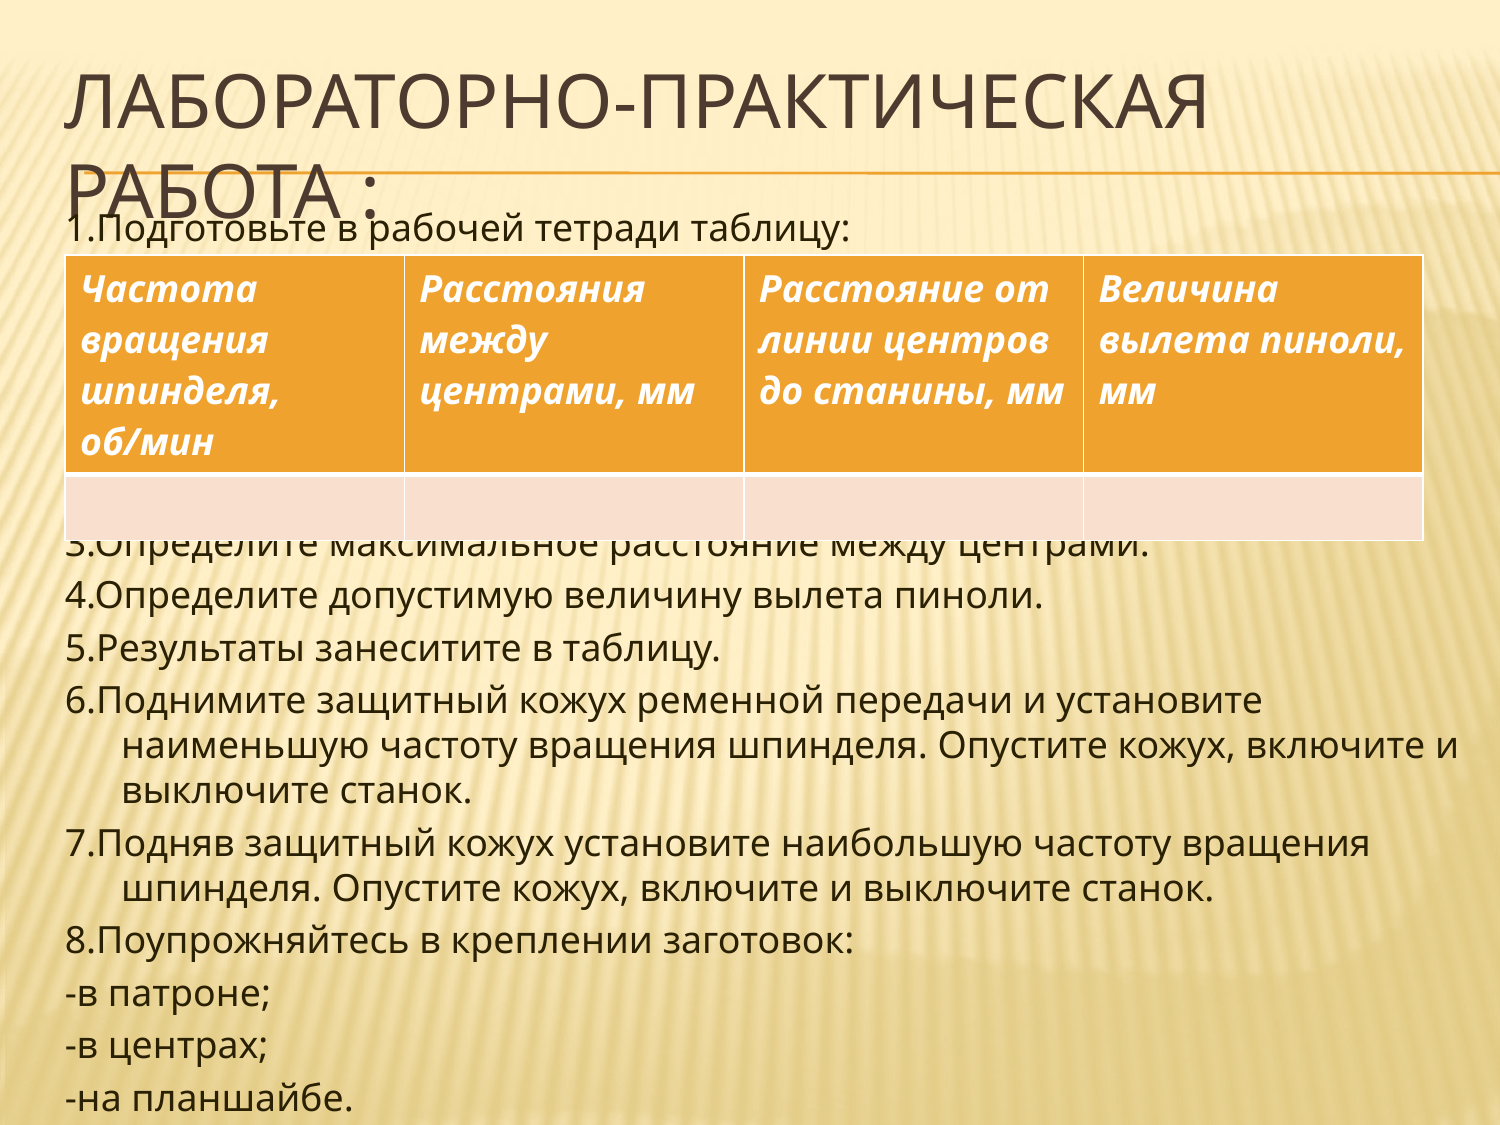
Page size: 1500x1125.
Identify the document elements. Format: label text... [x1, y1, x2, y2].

table_cell [745, 477, 1083, 540]
table_header Частота вращения шпинделя, об/мин [66, 256, 404, 472]
table_header Расстояния между центрами, мм [405, 256, 743, 472]
table_header Величина вылета пиноли, мм [1084, 256, 1422, 472]
table_cell [405, 477, 743, 540]
title Лабораторно-практическая работа : [50, 75, 1475, 196]
table_cell [1084, 477, 1422, 540]
list 1.Подготовьте в рабочей тетради таблицу: 2.Определите расстояние от линии центров до станины. 3.Определите максимальное расстояние между центрами. 4.Определите допустимую величину вылета пиноли. 5.Результаты занеситите в таблицу. 6.Поднимите защитный кожух ременной передачи и установите наименьшую частоту вращения шпинделя. Опустите кожух, включите и выключите станок. 7.Подняв защитный кожух установите наибольшую частоту вращения шпинделя. Опустите кожух, включите и выключите станок. 8.Поупрожняйтесь в креплении заготовок: -в патроне; -в центрах; -на планшайбе. [50, 196, 1475, 1083]
table_header Расстояние от линии центров до станины, мм [745, 256, 1083, 472]
table_cell [66, 477, 404, 540]
